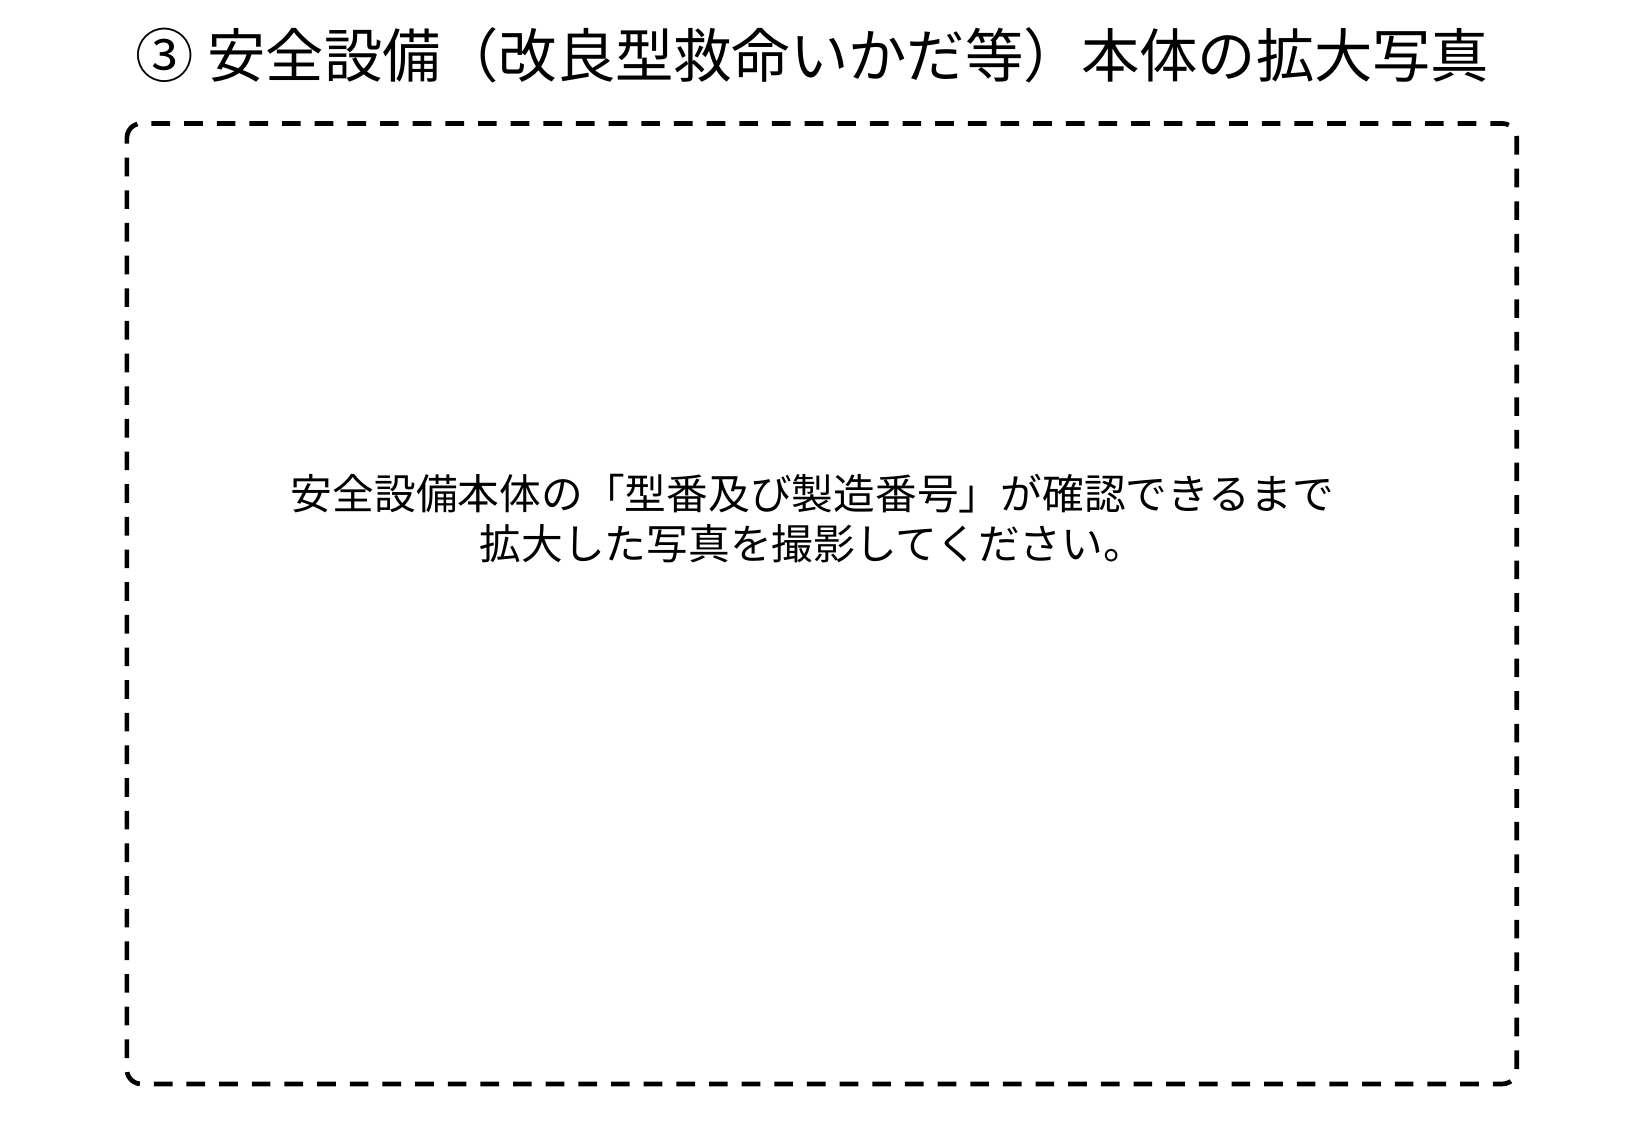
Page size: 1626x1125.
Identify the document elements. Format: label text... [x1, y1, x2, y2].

text_box [124, 121, 1519, 1087]
text_box ③安全設備（改良型救命いかだ等）本体の拡大写真 [43, 11, 1582, 97]
